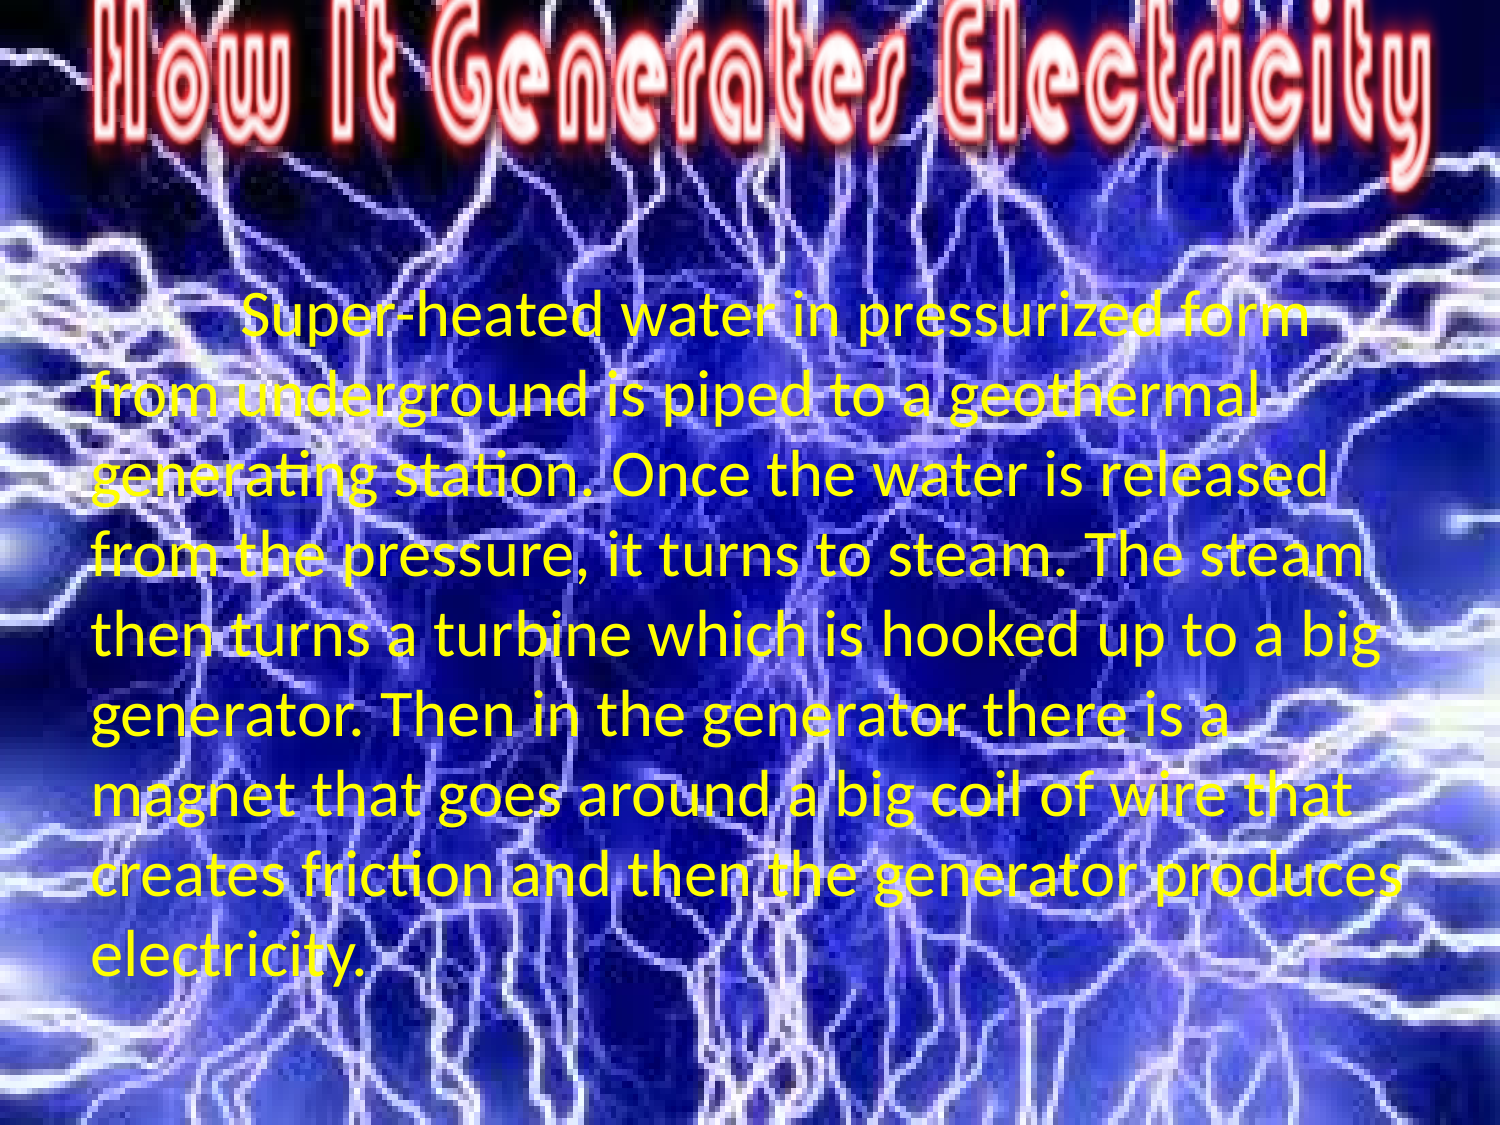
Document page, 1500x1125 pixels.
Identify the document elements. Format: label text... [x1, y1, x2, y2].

list Super-heated water in pressurized form from underground is piped to a geothermal generating station. Once the water is released from the pressure, it turns to steam. The steam then turns a turbine which is hooked up to a big generator. Then in the generator there is a magnet that goes around a big coil of wire that creates friction and then the generator produces electricity. [75, 262, 1425, 1005]
picture [0, 0, 1500, 1125]
